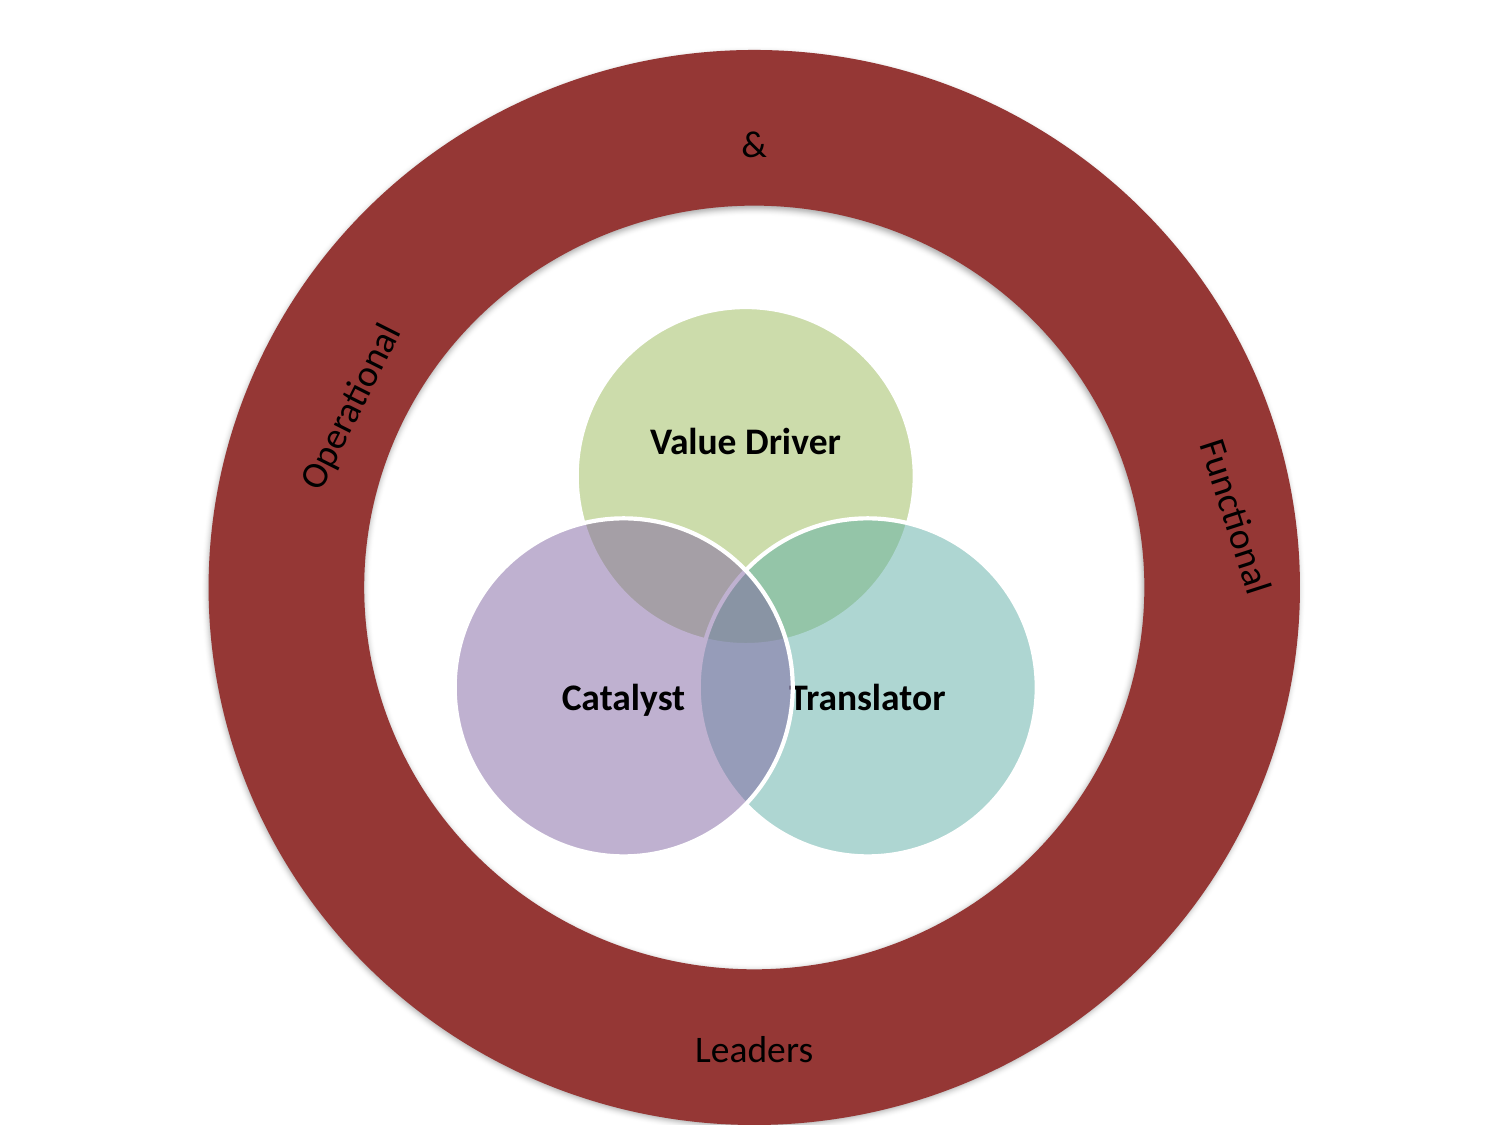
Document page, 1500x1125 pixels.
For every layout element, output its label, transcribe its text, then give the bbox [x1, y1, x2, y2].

text_box [207, 49, 1301, 1071]
text_box & [716, 112, 792, 173]
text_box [379, 299, 1112, 864]
text_box [529, 1078, 980, 1125]
text_box Functional [1175, 401, 1301, 631]
text_box Leaders [513, 1017, 995, 1078]
text_box Operational [258, 267, 437, 544]
